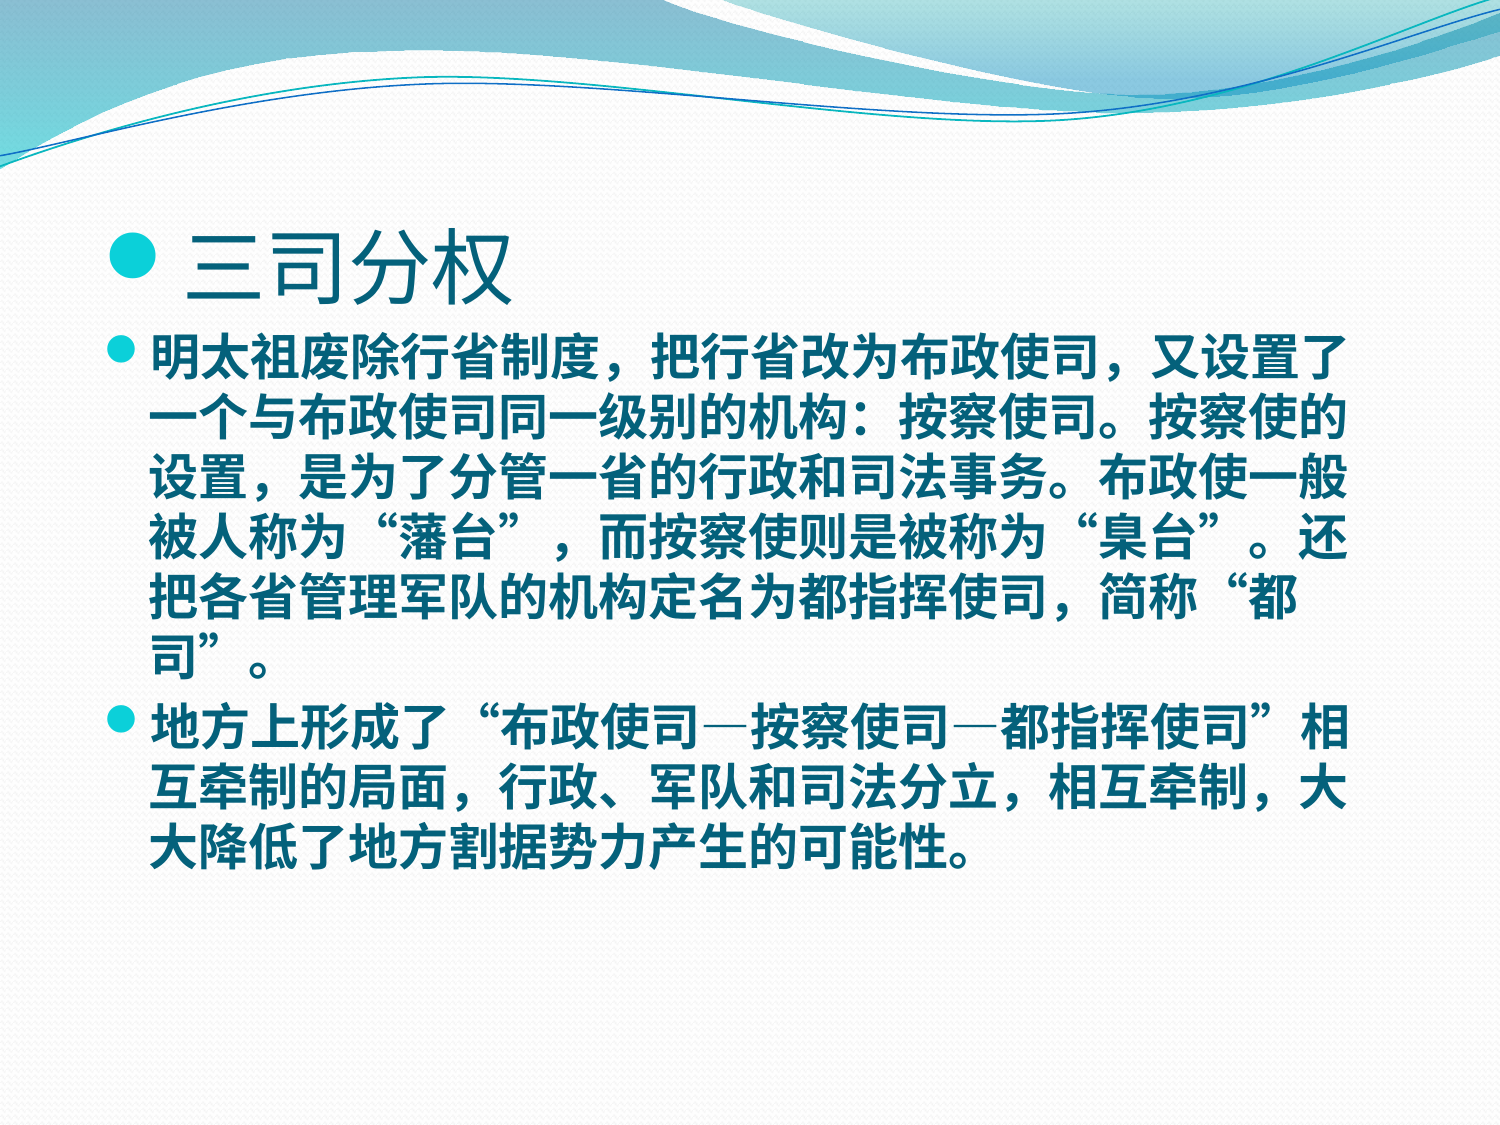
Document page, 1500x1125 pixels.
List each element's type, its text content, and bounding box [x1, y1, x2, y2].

list 三司分权 明太祖废除行省制度，把行省改为布政使司，又设置了一个与布政使司同一级别的机构：按察使司。按察使的设置，是为了分管一省的行政和司法事务。布政使一般被人称为“藩台”，而按察使则是被称为“臬台”。还把各省管理军队的机构定名为都指挥使司，简称“都司”。 地方上形成了“布政使司—按察使司—都指挥使司”相互牵制的局面，行政、军队和司法分立，相互牵制，大大降低了地方割据势力产生的可能性。 [88, 208, 1412, 1038]
